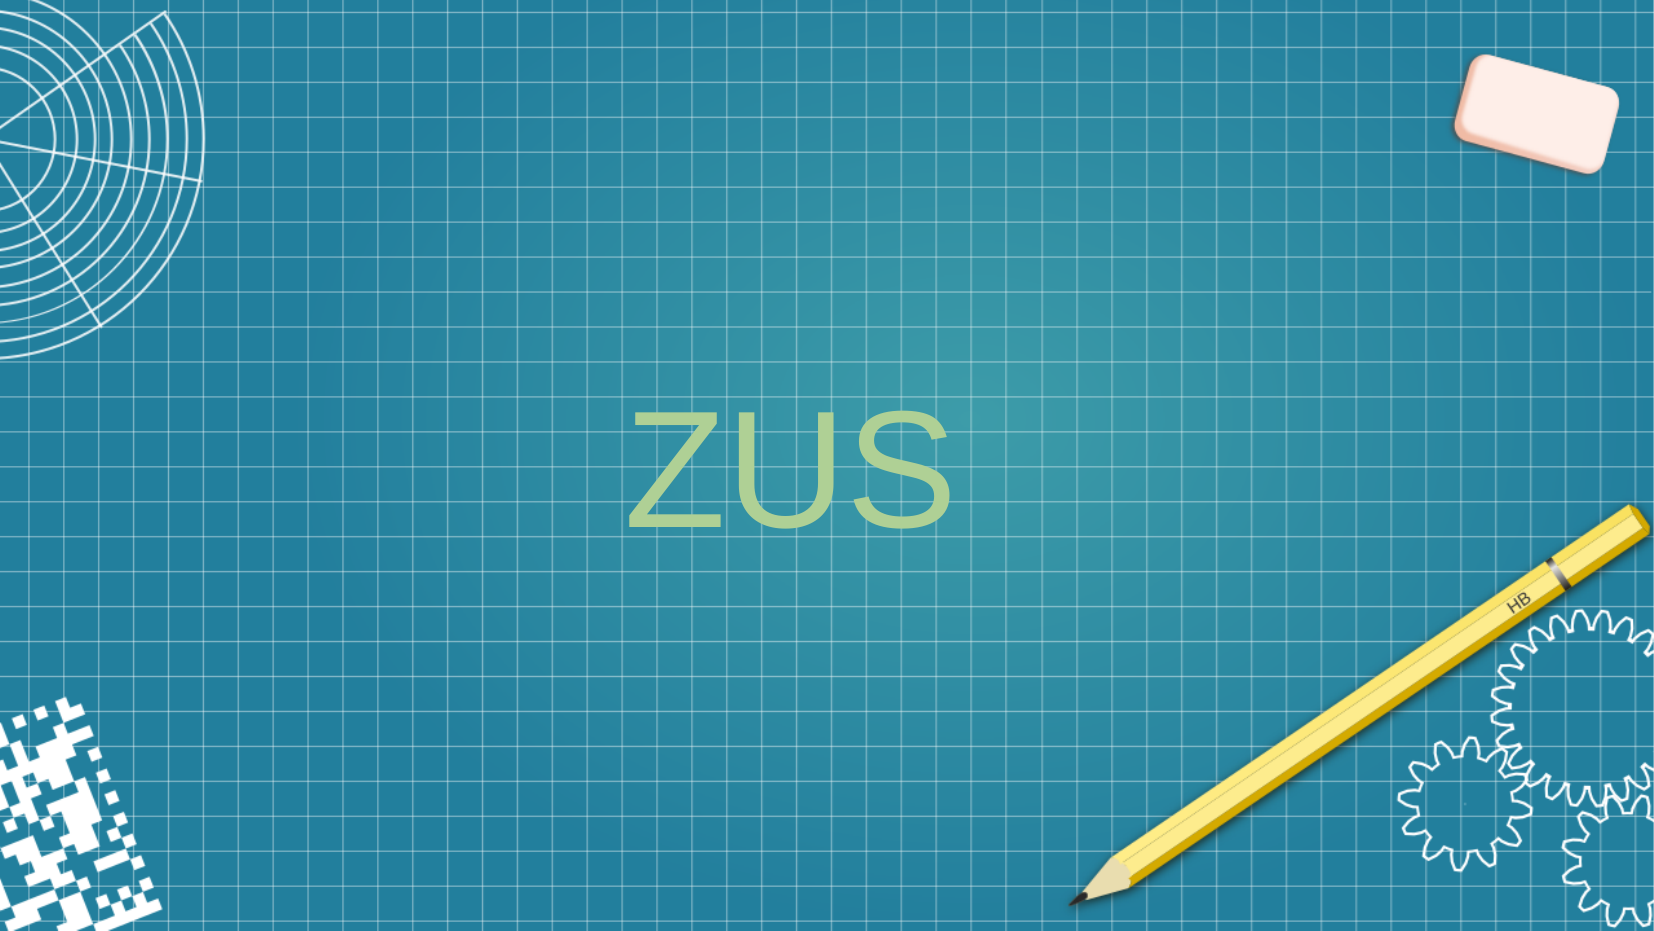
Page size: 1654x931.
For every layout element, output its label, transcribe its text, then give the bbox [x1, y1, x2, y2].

picture [0, 0, 1654, 931]
title ZUS [47, 354, 1536, 567]
